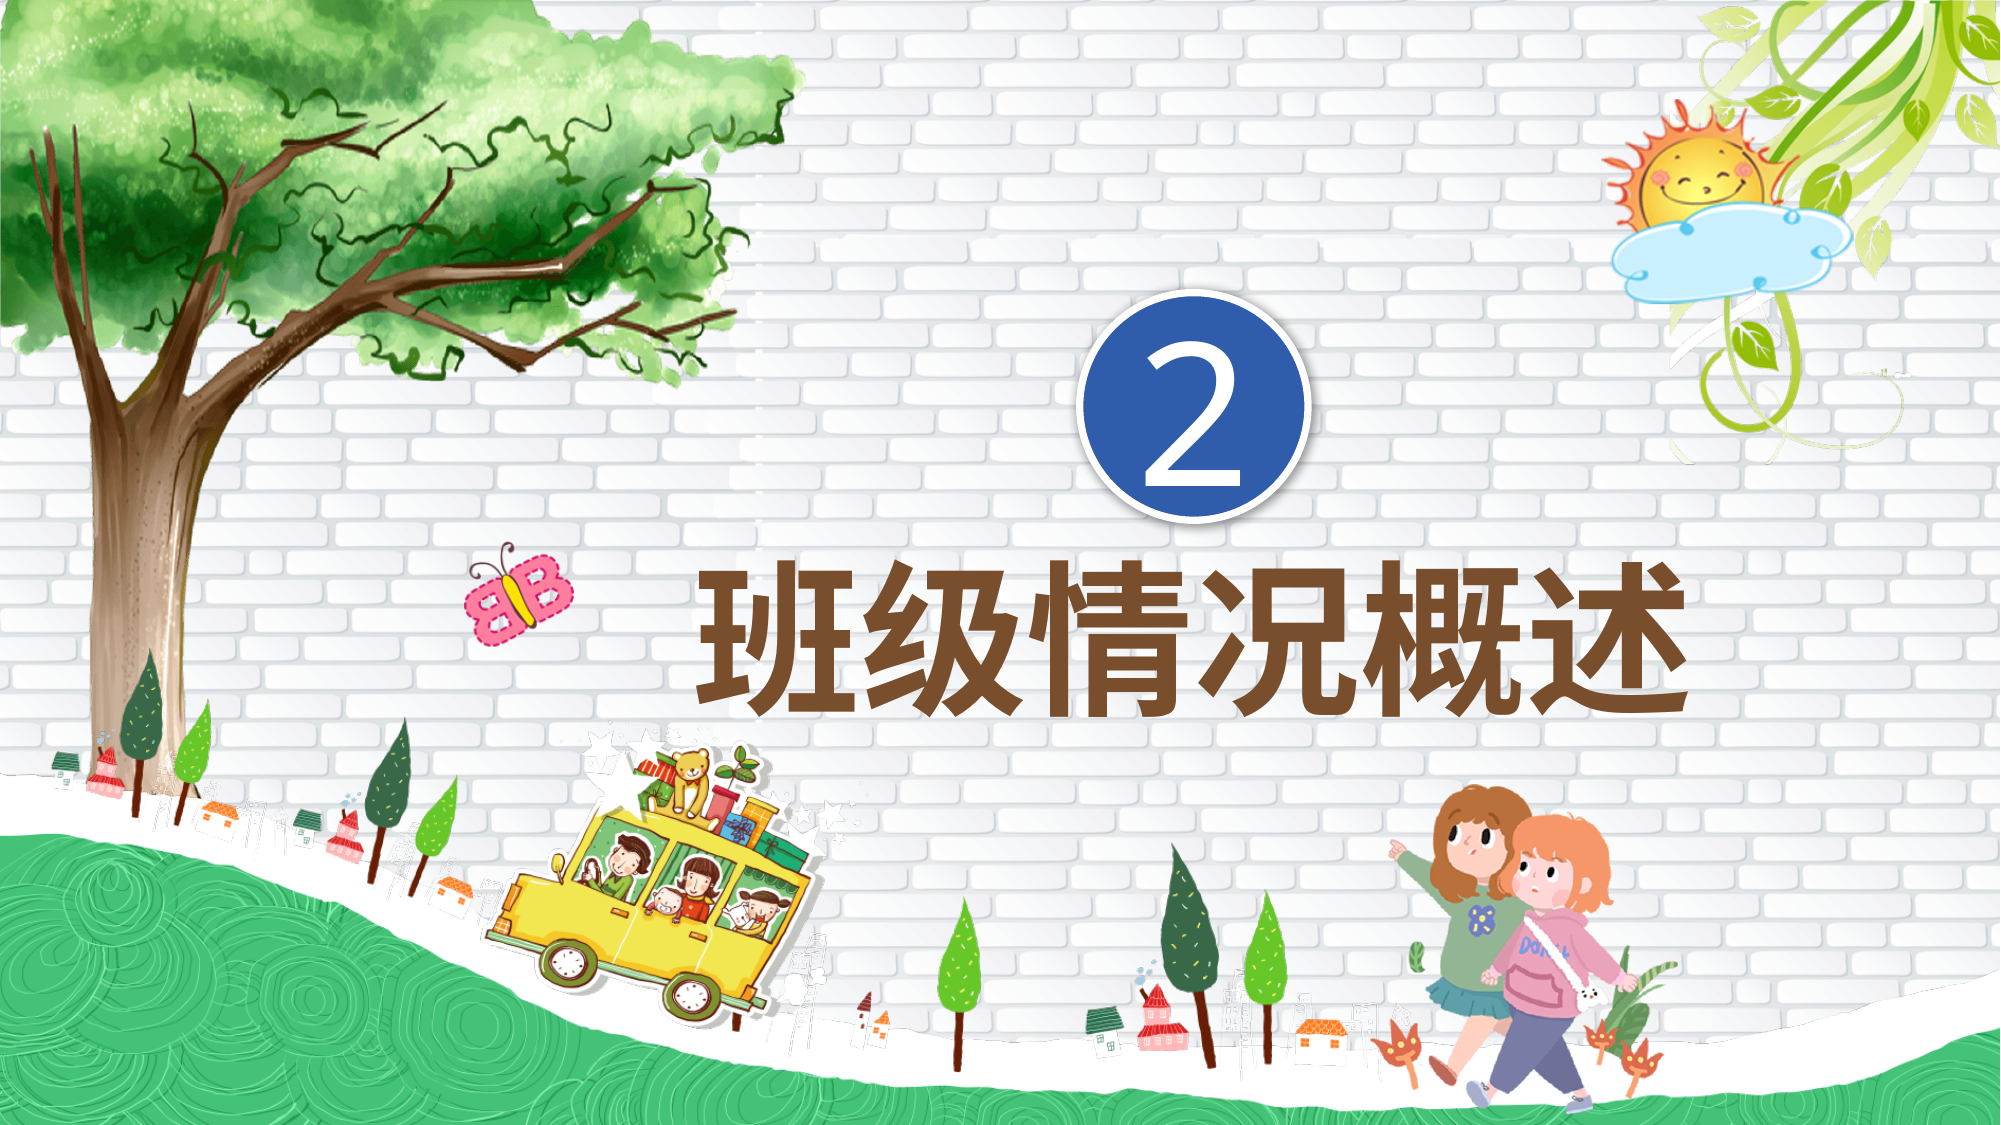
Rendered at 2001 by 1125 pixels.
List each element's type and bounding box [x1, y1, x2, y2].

picture [429, 518, 596, 673]
picture [1536, 0, 2000, 488]
text_box [0, 0, 2000, 1125]
